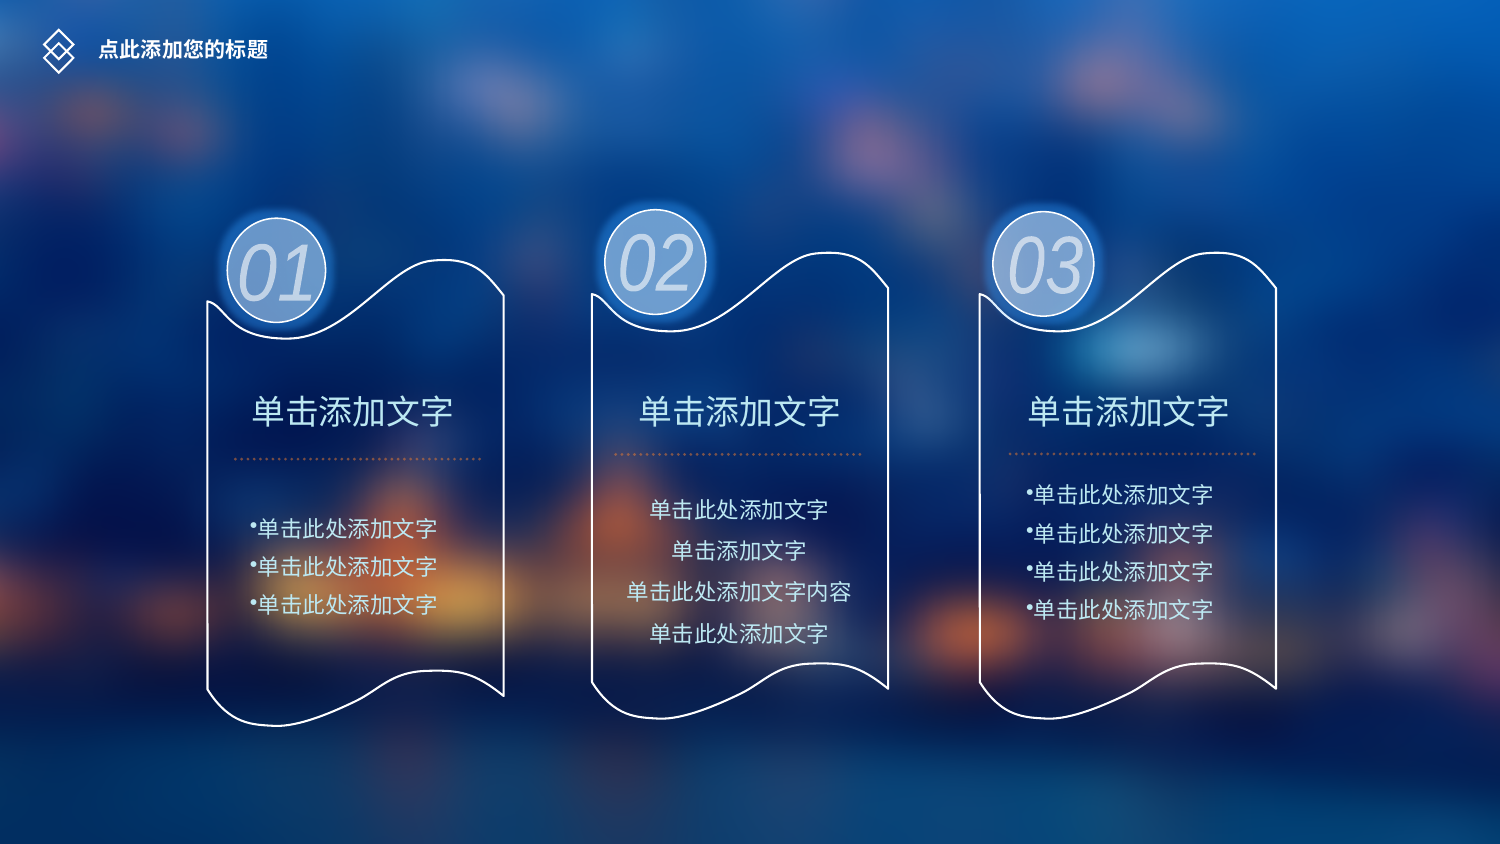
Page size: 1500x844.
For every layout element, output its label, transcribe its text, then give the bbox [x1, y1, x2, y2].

text_box 单击此处添加文字 单击此处添加文字 单击此处添加文字 单击此处添加文字 [1011, 474, 1284, 631]
picture [0, 0, 1500, 844]
text_box [207, 260, 504, 726]
text_box [979, 252, 1277, 719]
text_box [604, 209, 706, 315]
text_box 点此添加您的标题 [83, 28, 347, 69]
text_box 单击添加文字 [1008, 383, 1250, 439]
text_box 单击此处添加文字 单击此处添加文字 单击此处添加文字 [235, 507, 508, 626]
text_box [992, 211, 1094, 317]
text_box [591, 252, 889, 719]
text_box 单击添加文字 [232, 383, 473, 439]
text_box 单击添加文字 [619, 383, 860, 439]
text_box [227, 218, 326, 323]
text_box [44, 29, 74, 73]
text_box 单击此处添加文字 单击添加文字 单击此处添加文字内容 单击此处添加文字 [602, 474, 877, 654]
